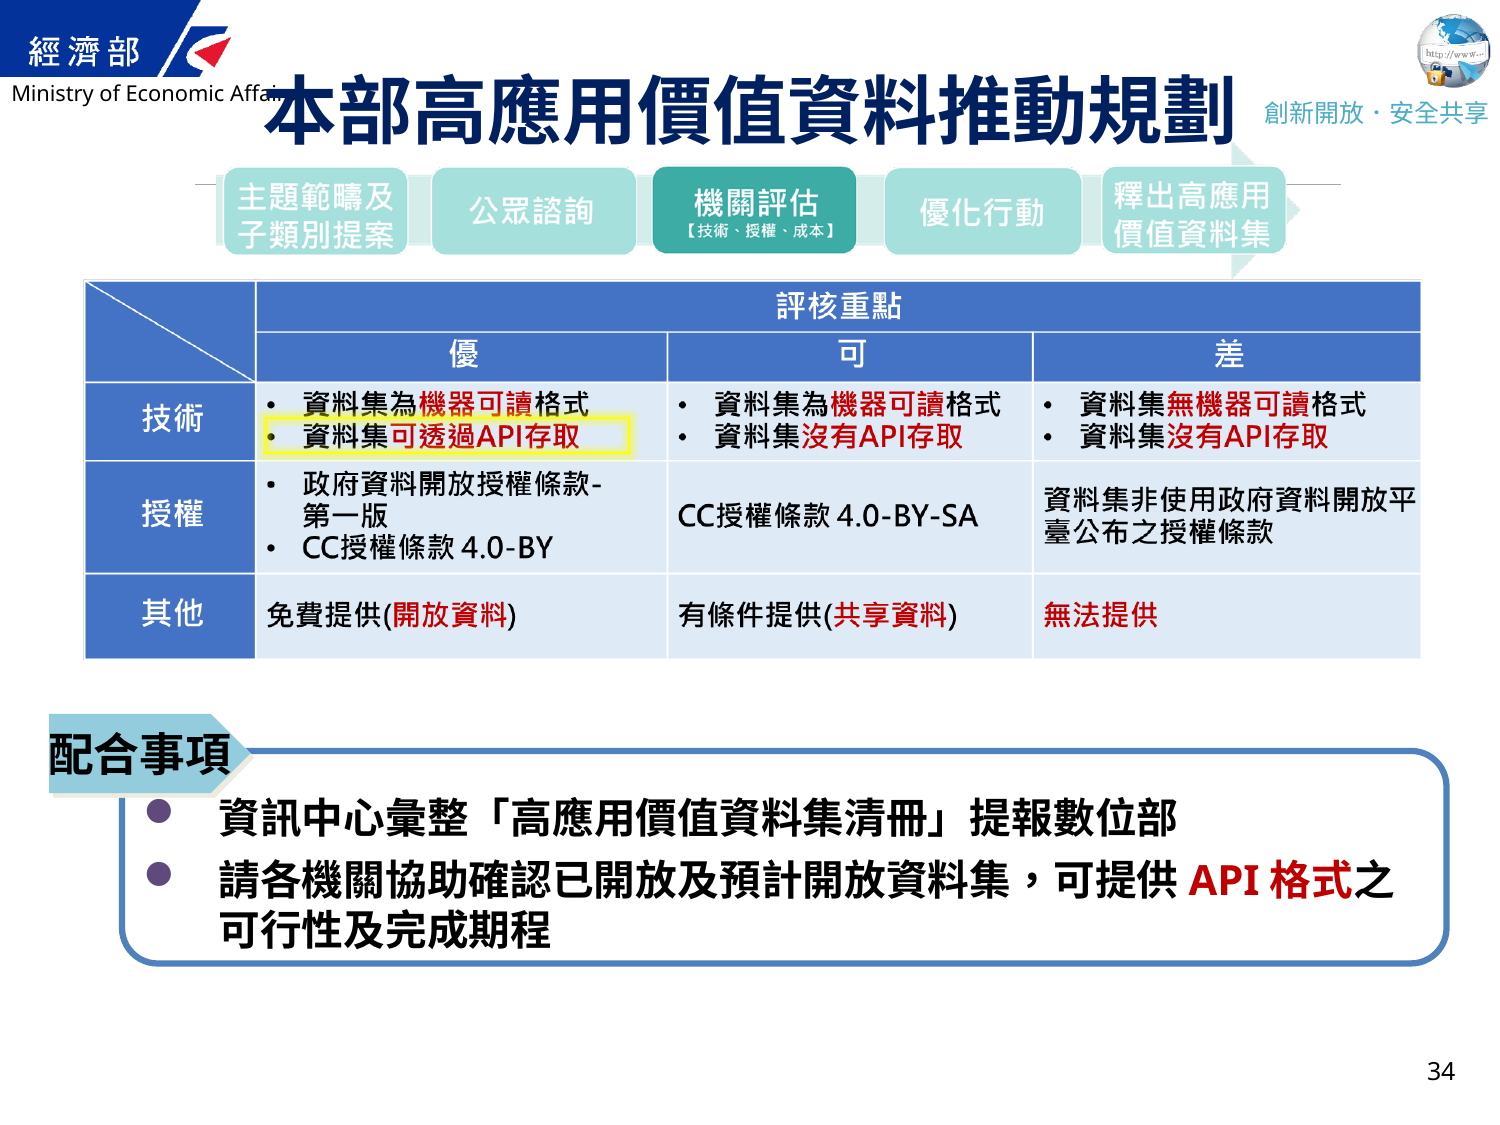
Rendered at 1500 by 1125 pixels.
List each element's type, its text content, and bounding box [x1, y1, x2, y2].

picture [0, 0, 231, 77]
slide_number 34 [1120, 1042, 1471, 1103]
picture [1411, 10, 1495, 90]
picture [80, 140, 1422, 660]
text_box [48, 713, 1451, 964]
title 本部高應用價值資料推動規劃 [75, 45, 1425, 173]
